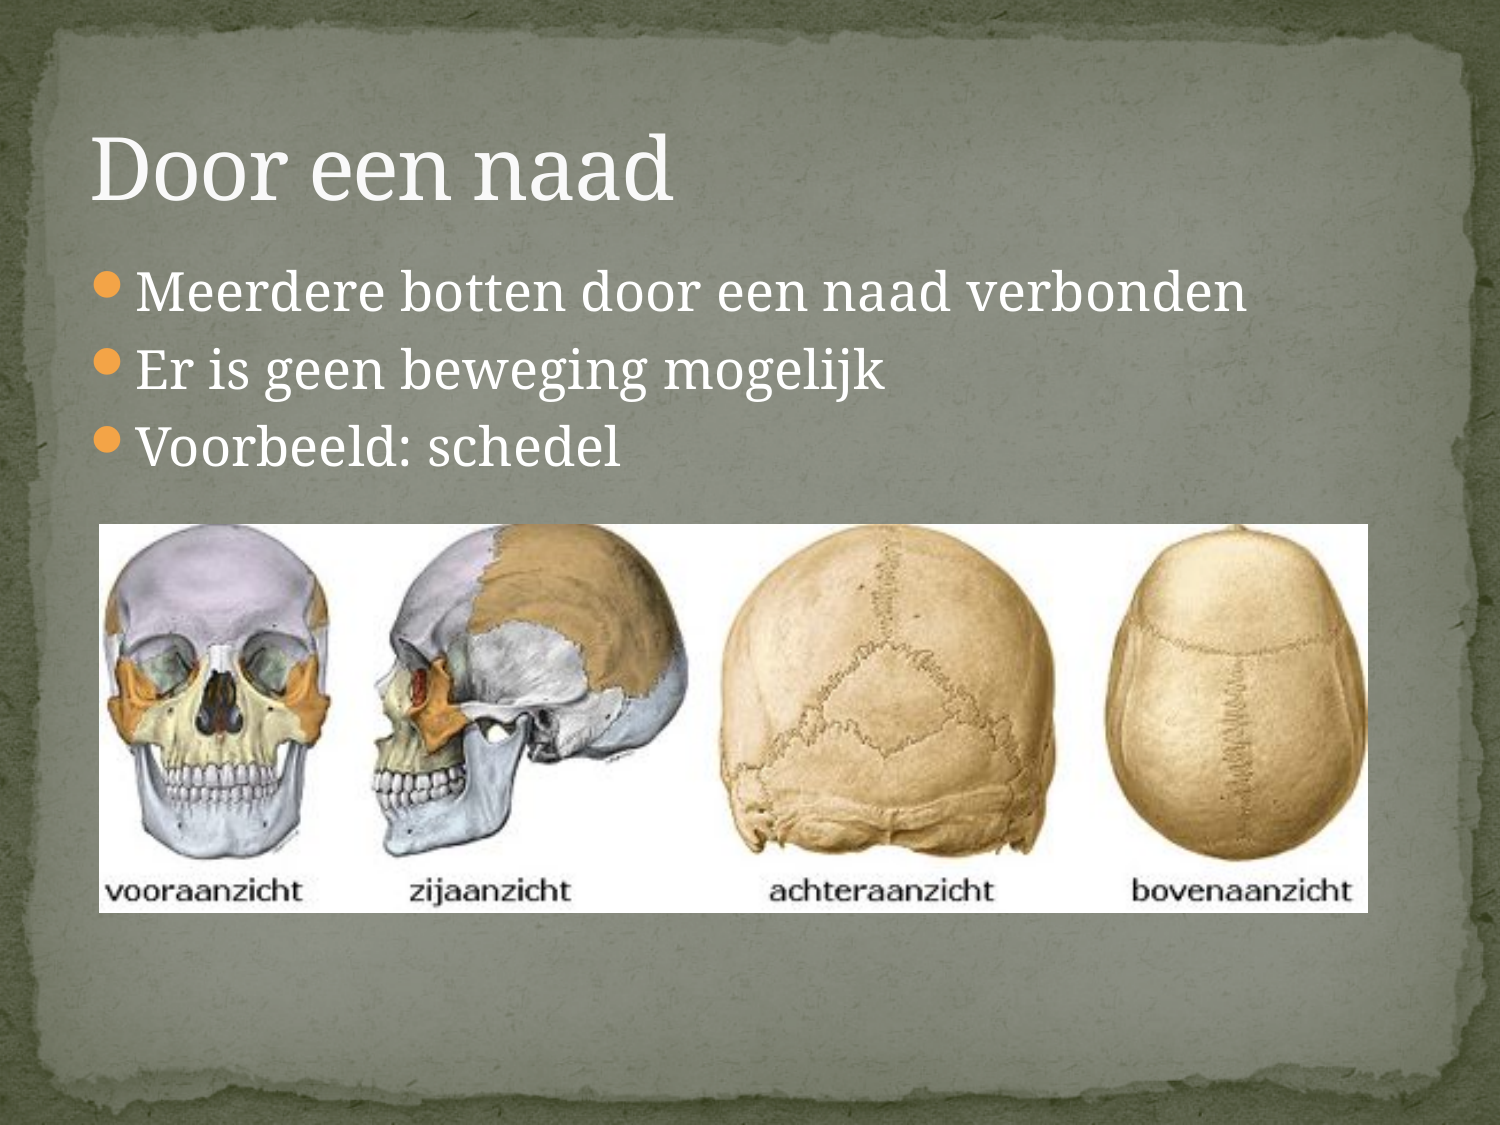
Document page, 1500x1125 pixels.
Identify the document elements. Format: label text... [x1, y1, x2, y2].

list Meerdere botten door een naad verbonden Er is geen beweging mogelijk Voorbeeld: schedel [75, 249, 1425, 1000]
picture [99, 524, 1368, 913]
title Door een naad [74, 24, 1425, 225]
